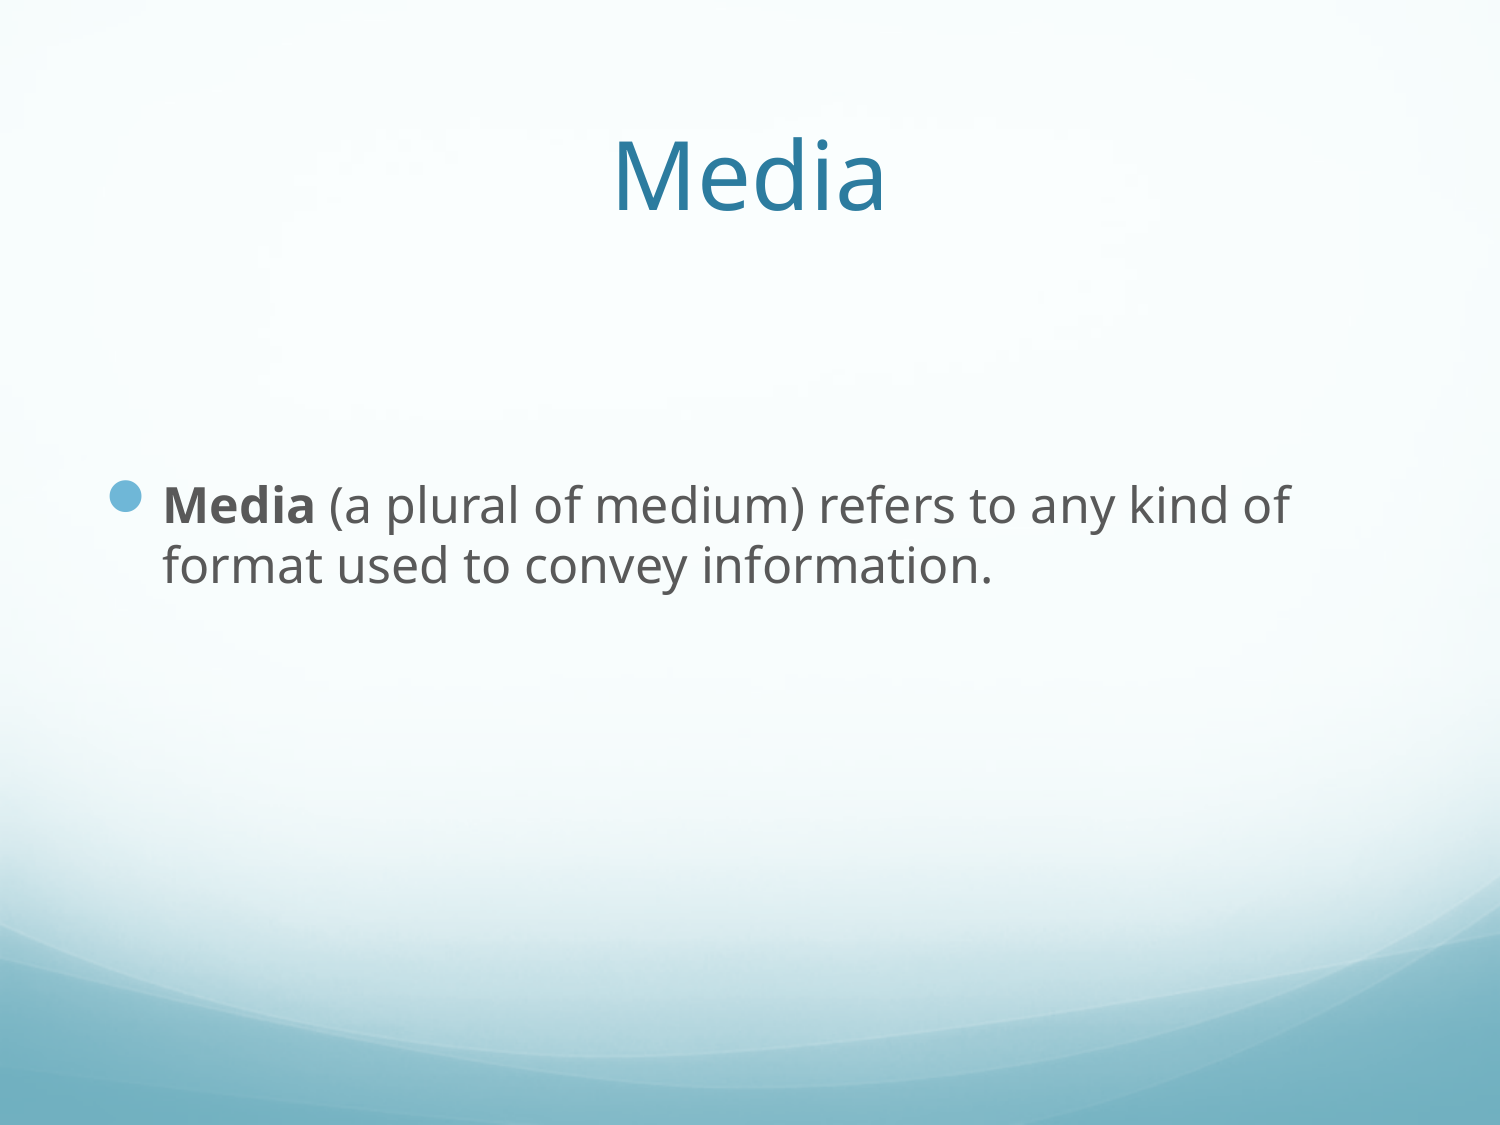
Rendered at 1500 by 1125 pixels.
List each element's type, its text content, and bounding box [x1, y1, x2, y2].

list Media (a plural of medium) refers to any kind of format used to convey information. [90, 262, 1410, 975]
title Media [90, 17, 1410, 237]
